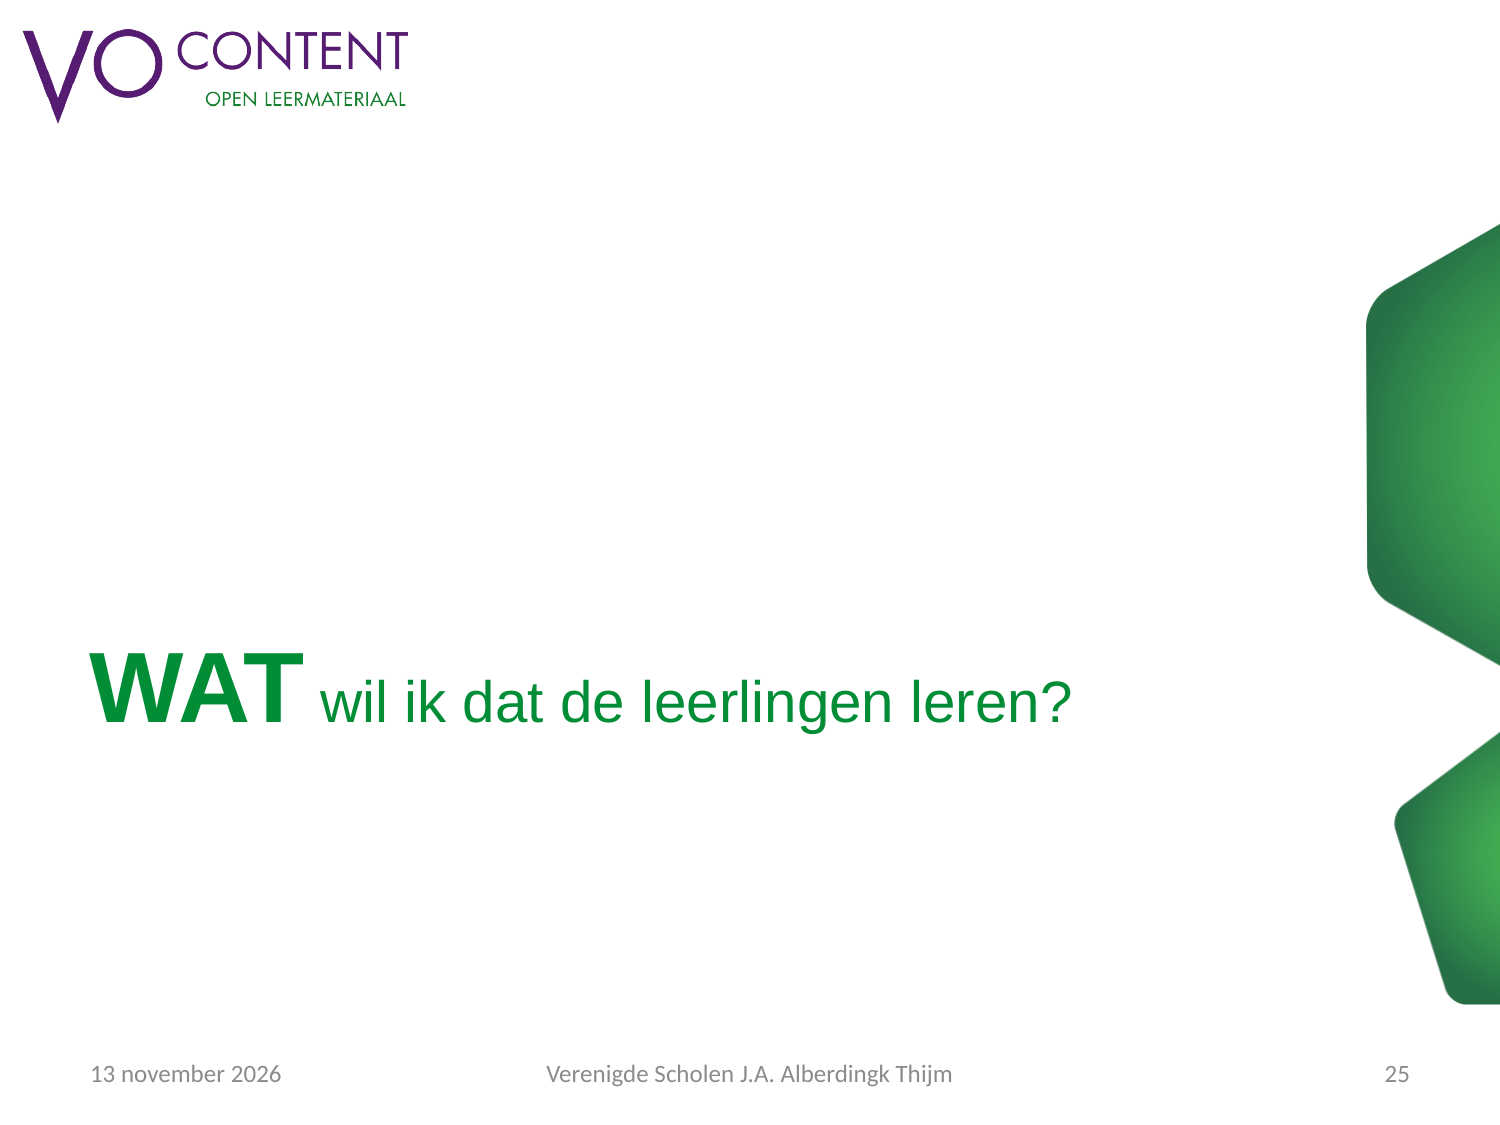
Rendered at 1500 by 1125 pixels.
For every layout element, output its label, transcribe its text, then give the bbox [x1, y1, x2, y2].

slide_number 25 [1074, 1042, 1425, 1103]
picture [1366, 222, 1500, 1005]
list WAT wil ik dat de leerlingen leren? [75, 615, 1239, 947]
footer Verenigde Scholen J.A. Alberdingk Thijm [512, 1042, 988, 1103]
picture [22, 29, 408, 124]
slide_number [75, 1042, 425, 1103]
